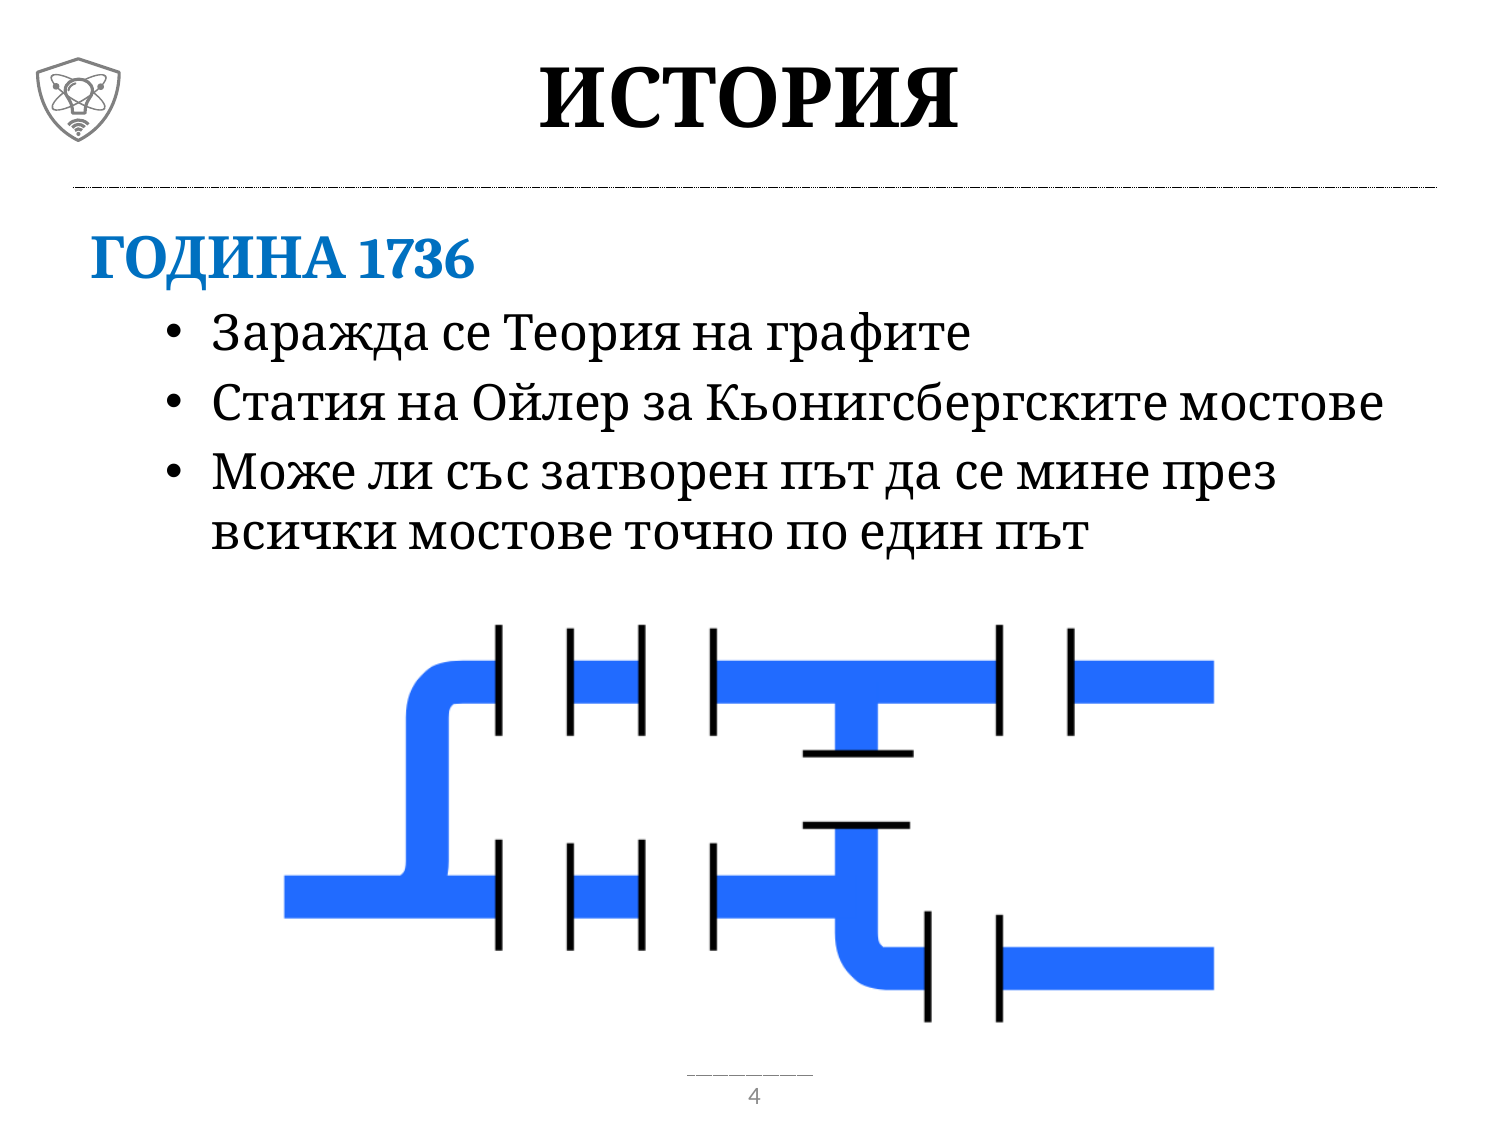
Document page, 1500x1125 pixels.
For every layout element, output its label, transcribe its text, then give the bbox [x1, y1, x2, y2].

list Година 1736 Заражда се Теория на графите Статия на Ойлер за Кьонигсбергските мостове Може ли със затворен път да се мине през всички мостове точно по един път [75, 212, 1450, 1063]
slide_number 4 [579, 1065, 930, 1125]
title История [0, 0, 1500, 188]
picture [262, 624, 1237, 1026]
